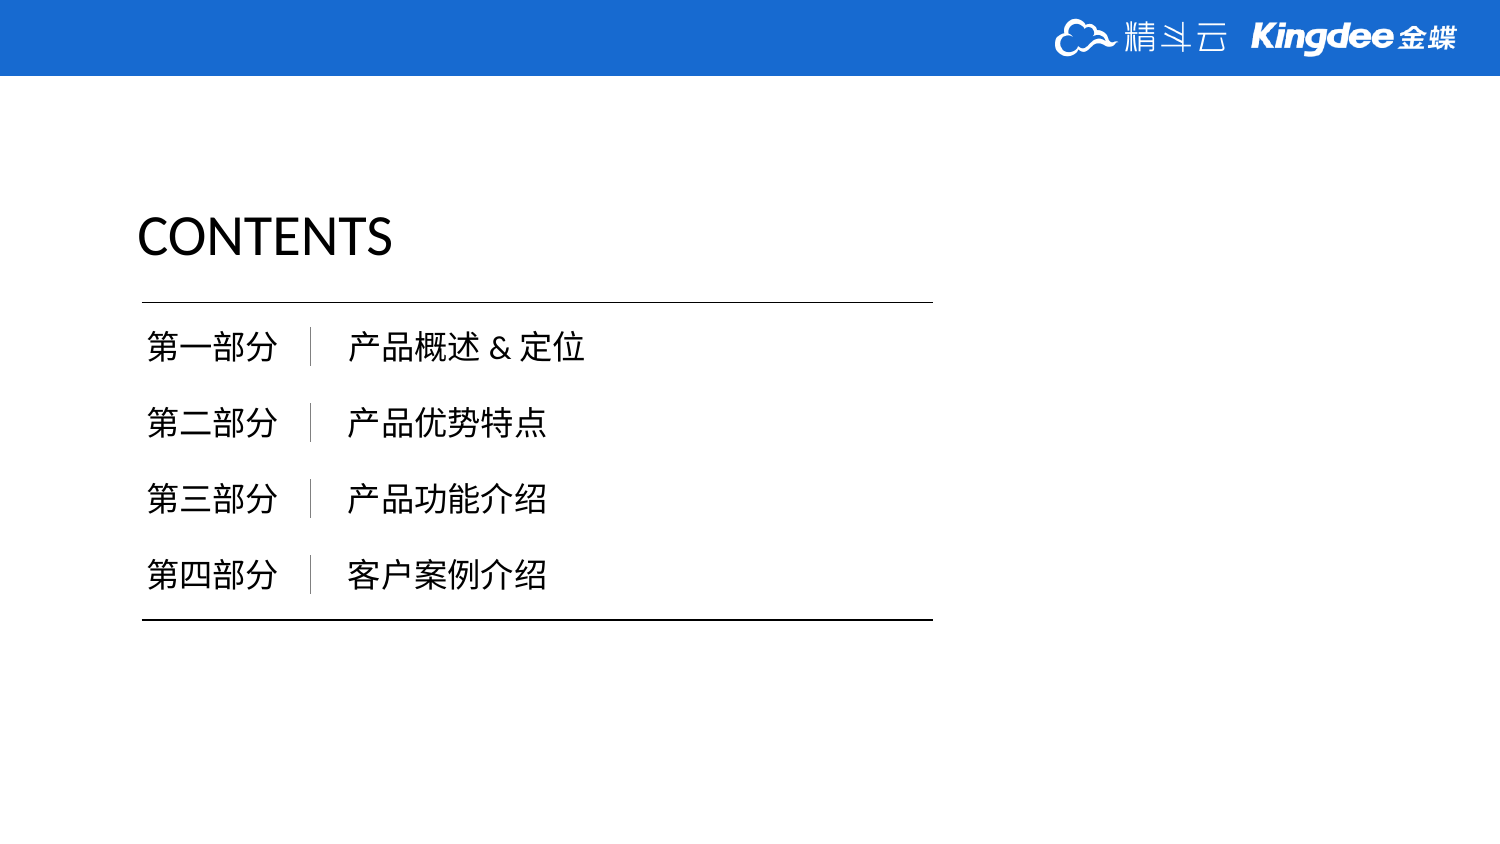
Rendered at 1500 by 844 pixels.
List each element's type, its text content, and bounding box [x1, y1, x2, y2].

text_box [131, 318, 614, 375]
picture [1048, 0, 1487, 69]
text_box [130, 394, 582, 451]
text_box CONTENTS [122, 189, 440, 275]
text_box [130, 546, 582, 603]
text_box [130, 470, 582, 527]
